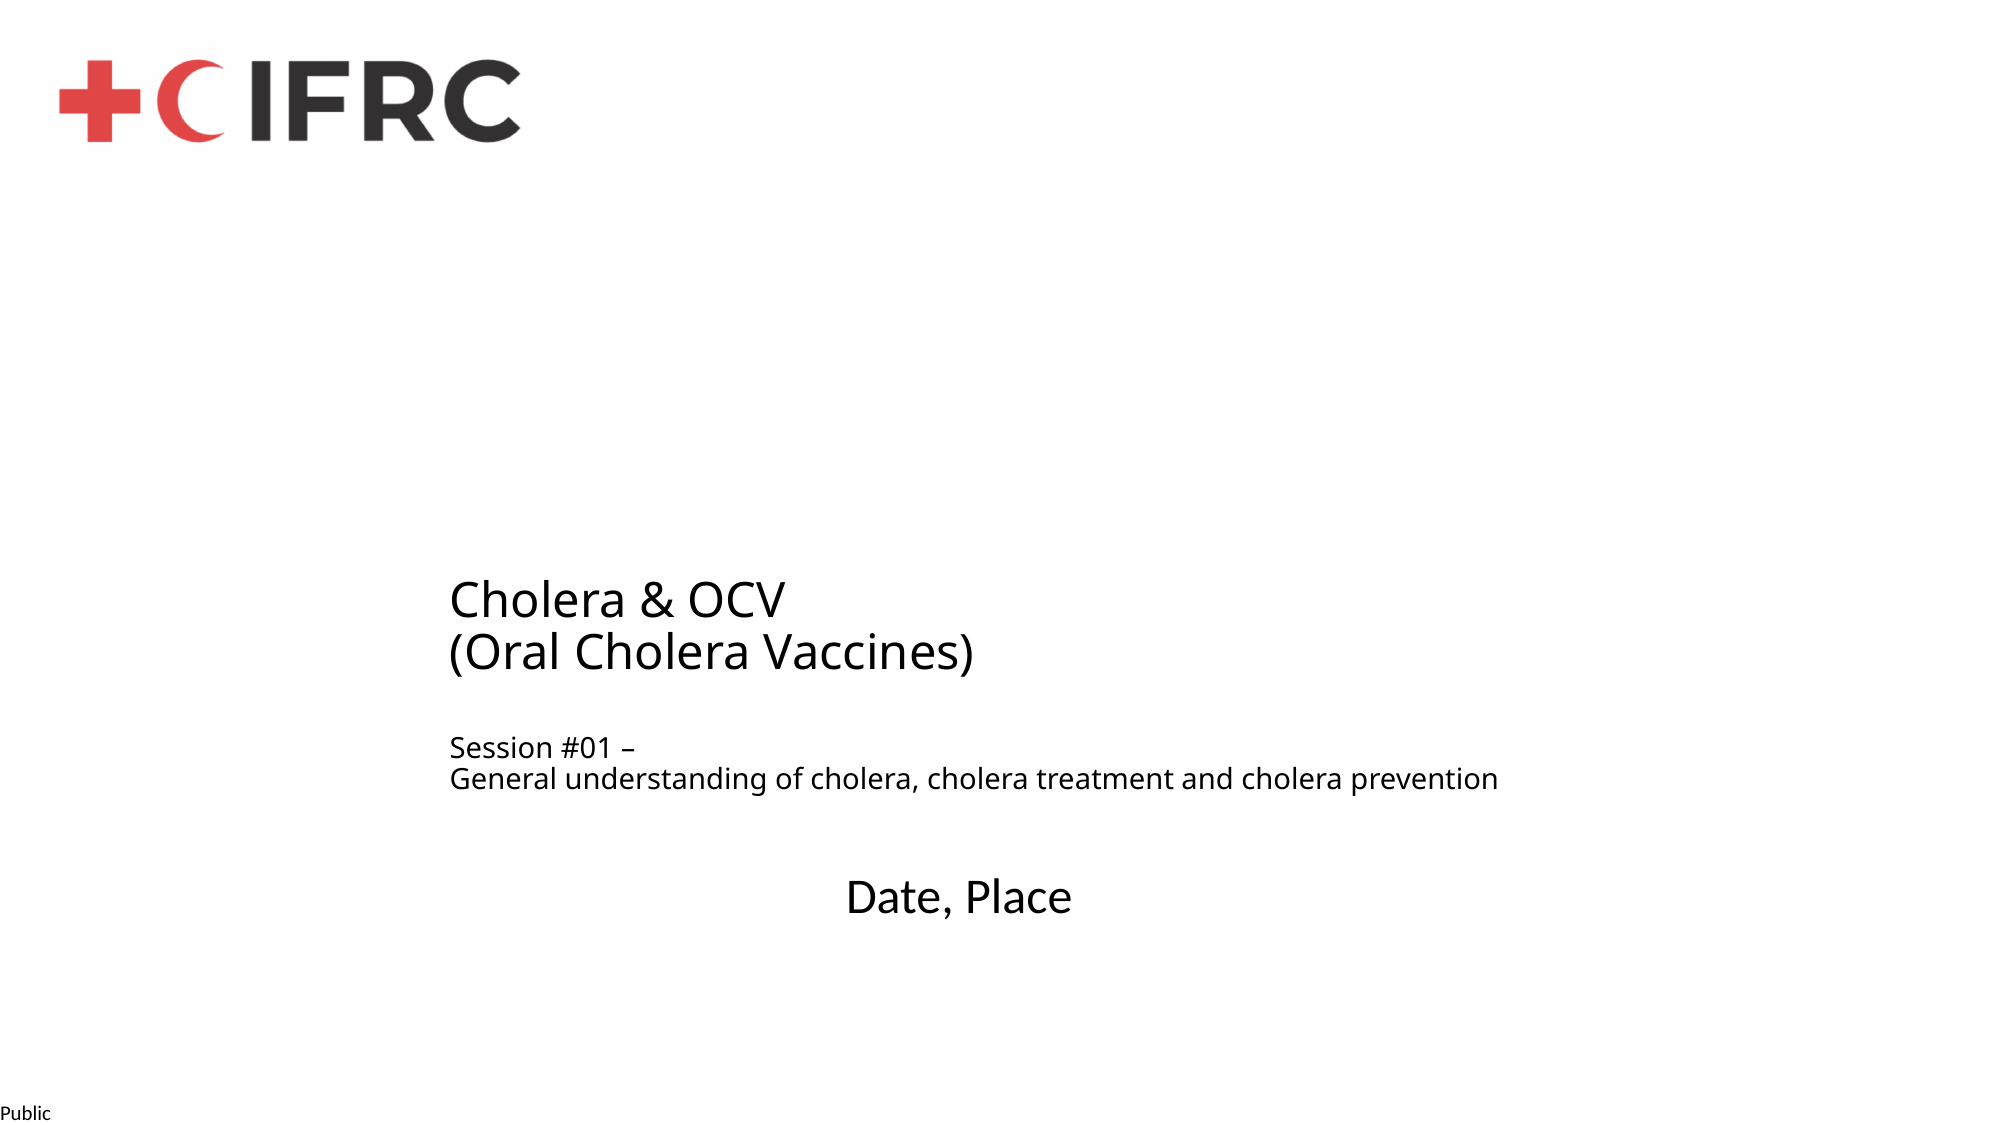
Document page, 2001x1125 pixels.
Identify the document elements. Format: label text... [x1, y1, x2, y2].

subtitle Date, Place [434, 862, 1485, 993]
title Cholera & OCV (Oral Cholera Vaccines) Session #01 – General understanding of cholera, cholera treatment and cholera prevention [434, 562, 1782, 804]
picture [22, 24, 560, 180]
